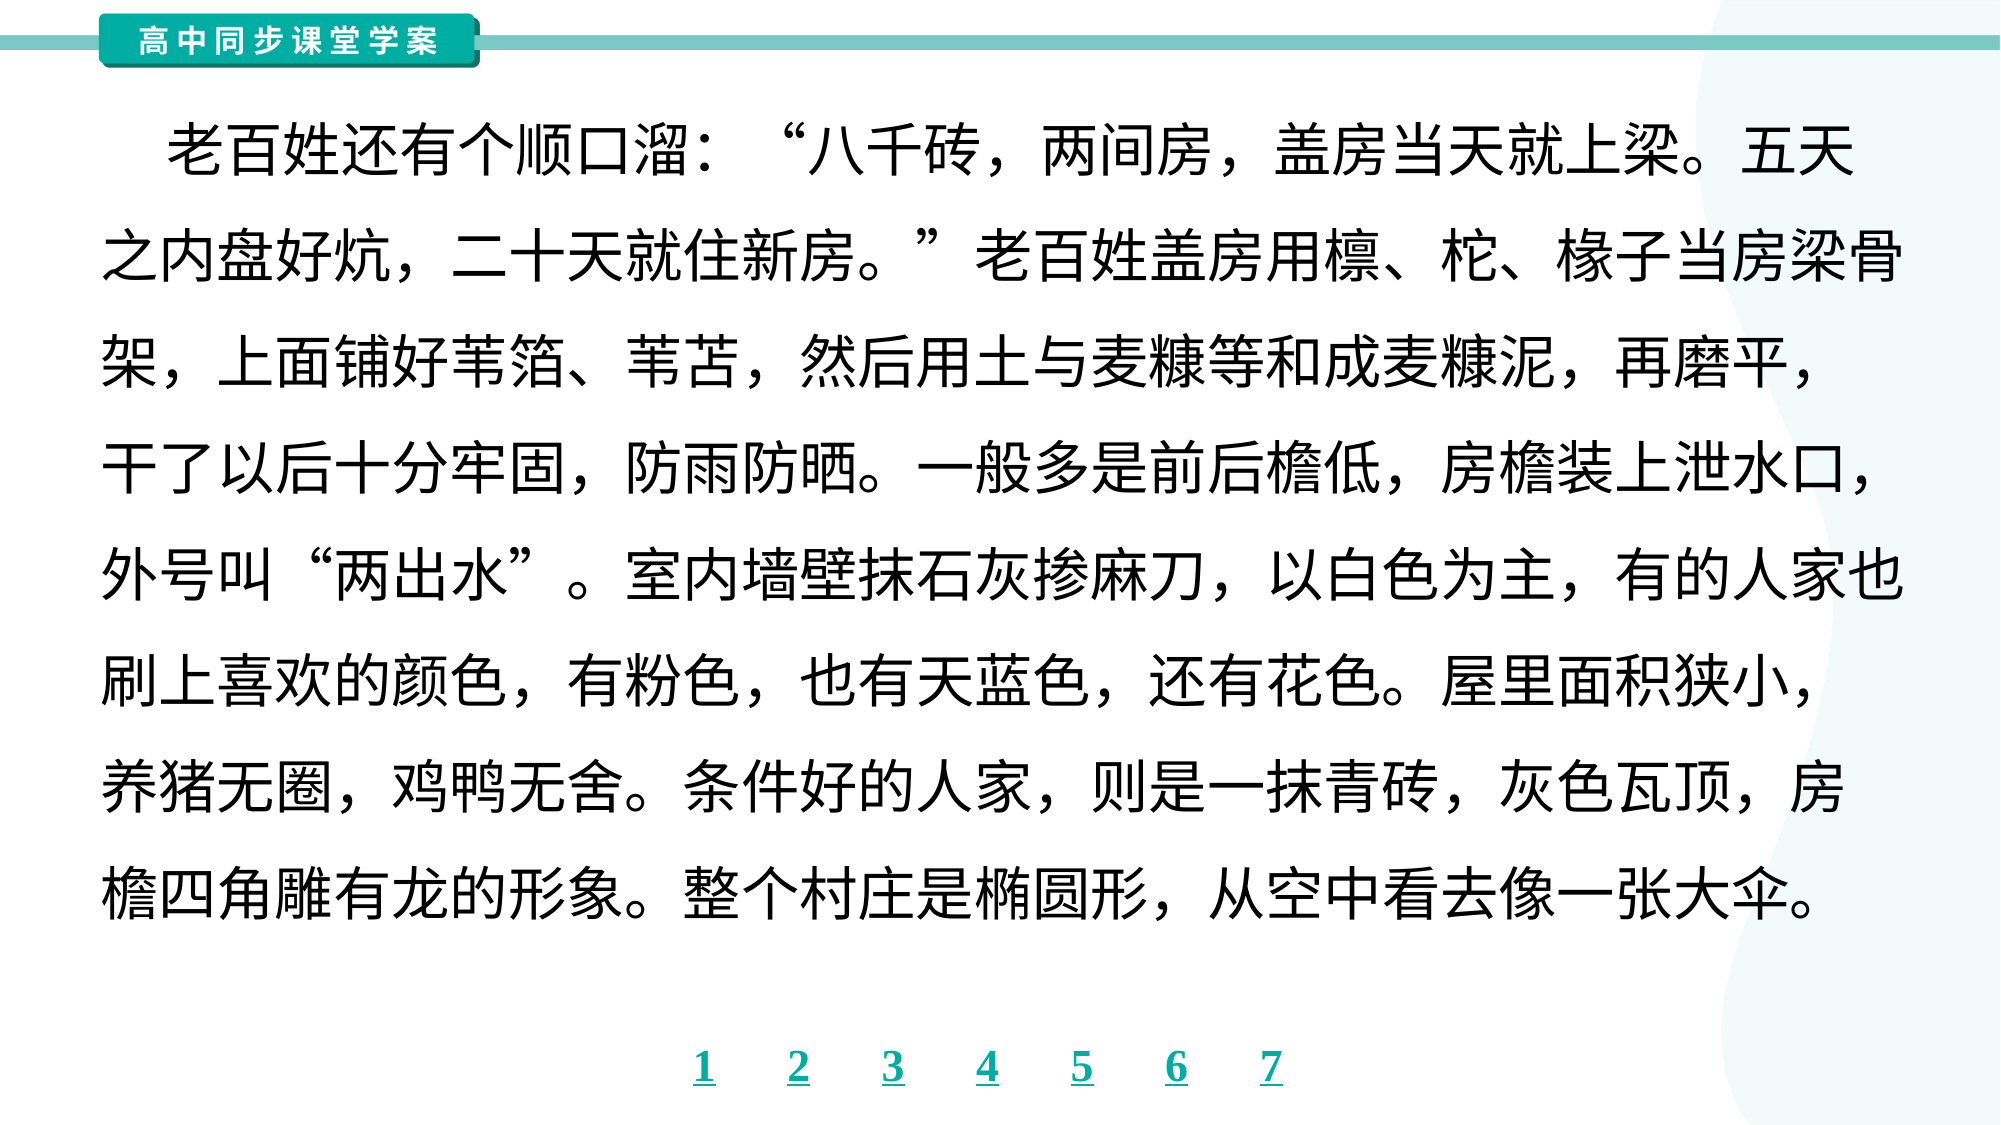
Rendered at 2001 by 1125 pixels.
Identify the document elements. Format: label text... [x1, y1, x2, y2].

picture [0, 0, 2000, 1125]
text_box 老百姓还有个顺口溜：“八千砖，两间房，盖房当天就上梁。五天 之内盘好炕，二十天就住新房。”老百姓盖房用檩、柁、椽子当房梁骨 架，上面铺好苇箔、苇苫，然后用土与麦糠等和成麦糠泥，再磨平， 干了以后十分牢固，防雨防晒。一般多是前后檐低，房檐装上泄水口， 外号叫“两出水”。室内墙壁抹石灰掺麻刀，以白色为主，有的人家也 刷上喜欢的颜色，有粉色，也有天蓝色，还有花色。屋里面积狭小， 养猪无圈，鸡鸭无舍。条件好的人家，则是一抹青砖，灰色瓦顶，房 檐四角雕有龙的形象。整个村庄是椭圆形，从空中看去像一张大伞。 [100, 76, 1899, 927]
